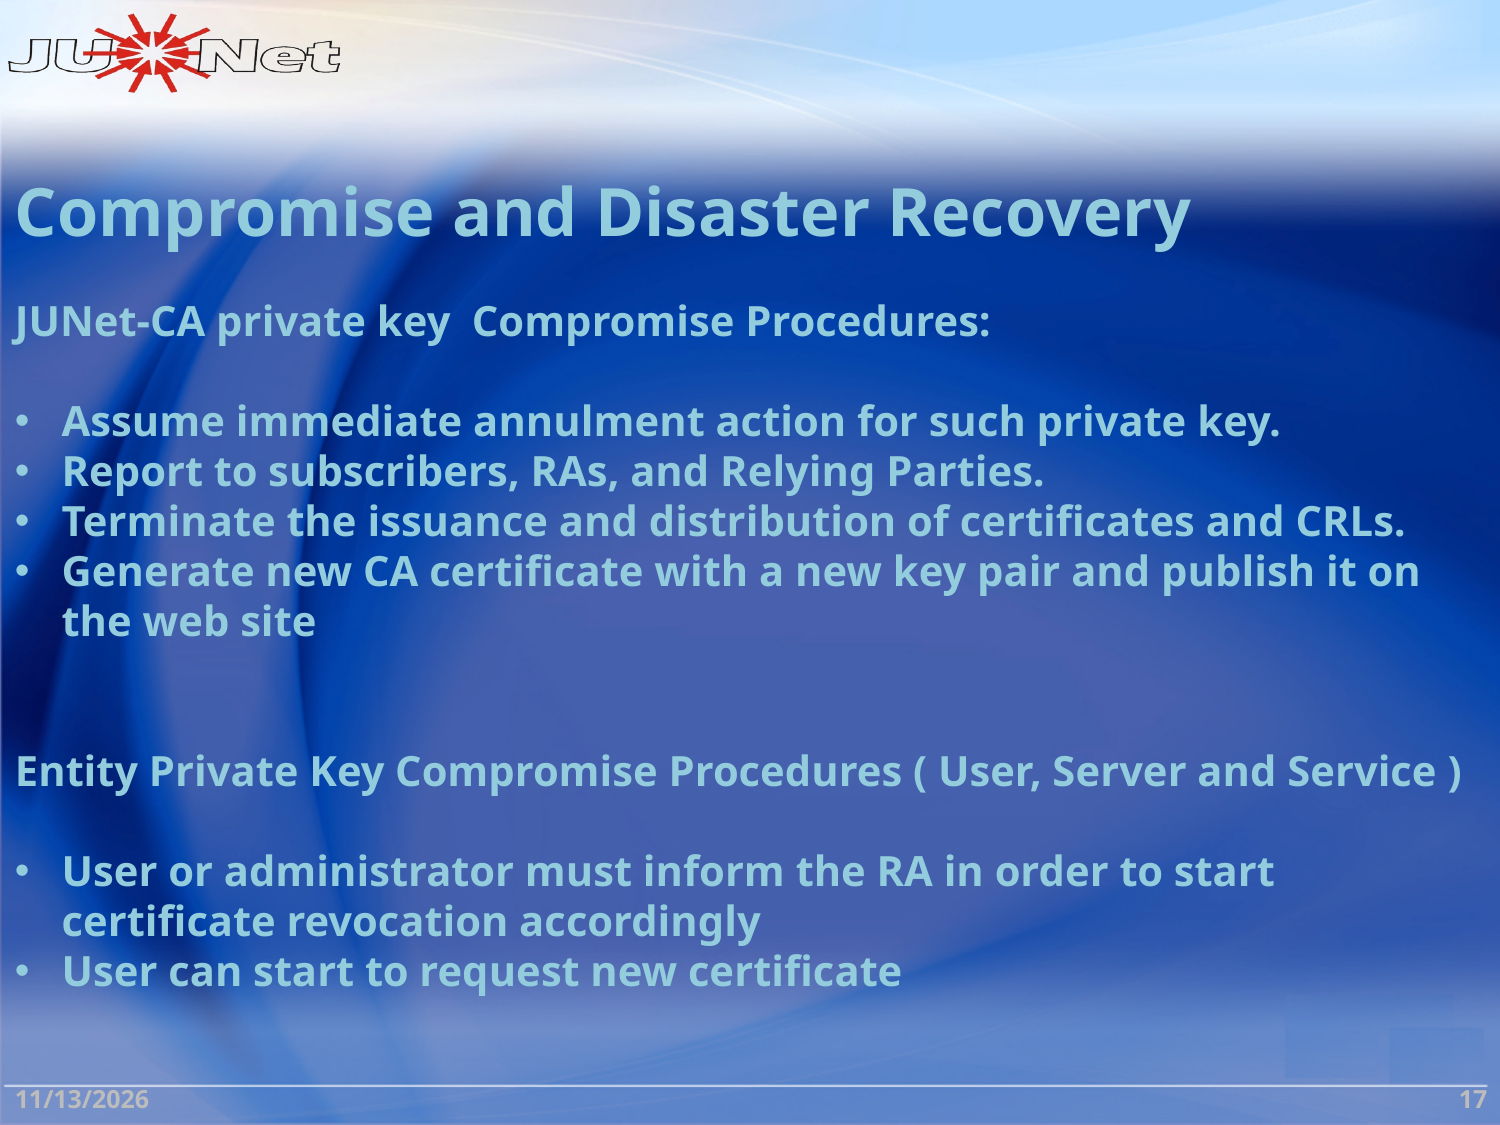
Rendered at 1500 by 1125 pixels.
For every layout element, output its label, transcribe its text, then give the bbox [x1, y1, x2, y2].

picture [0, 0, 1500, 162]
text_box Compromise and Disaster Recovery JUNet-CA private key Compromise Procedures: Assume immediate annulment action for such private key. Report to subscribers, RAs, and Relying Parties. Terminate the issuance and distribution of certificates and CRLs. Generate new CA certificate with a new key pair and publish it on the web site Entity Private Key Compromise Procedures ( User, Server and Service ) User or administrator must inform the RA in order to start certificate revocation accordingly User can start to request new certificate [0, 162, 1500, 1125]
slide_number 17 [1299, 1052, 1488, 1125]
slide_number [0, 1052, 425, 1125]
